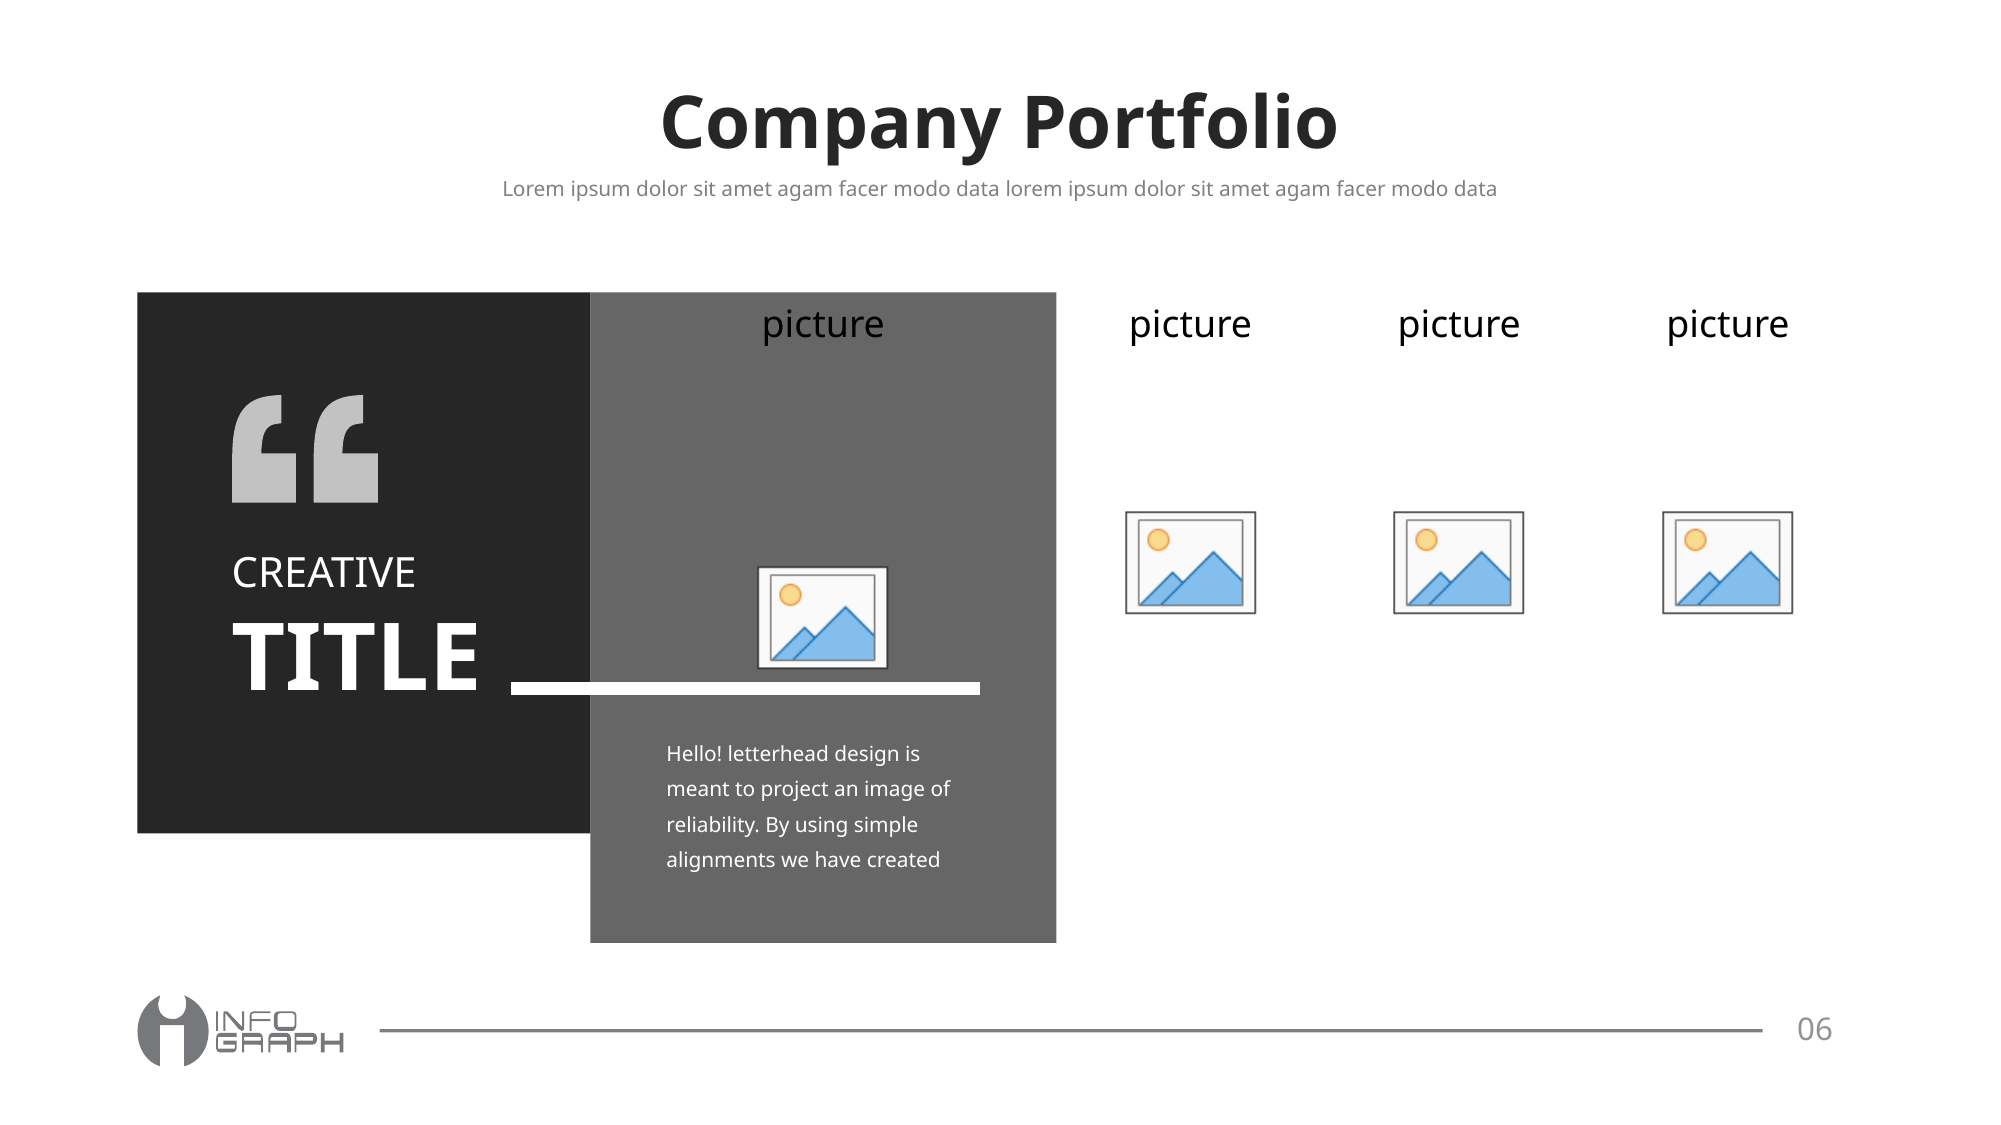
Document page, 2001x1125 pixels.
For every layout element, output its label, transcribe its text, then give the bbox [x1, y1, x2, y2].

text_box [216, 394, 511, 719]
title Company Portfolio [137, 69, 1863, 181]
picture [590, 292, 1863, 943]
text_box [136, 291, 591, 834]
list Lorem ipsum dolor sit amet agam facer modo data lorem ipsum dolor sit amet agam facer modo data [137, 181, 1863, 215]
slide_number 06 [1767, 983, 1863, 1079]
